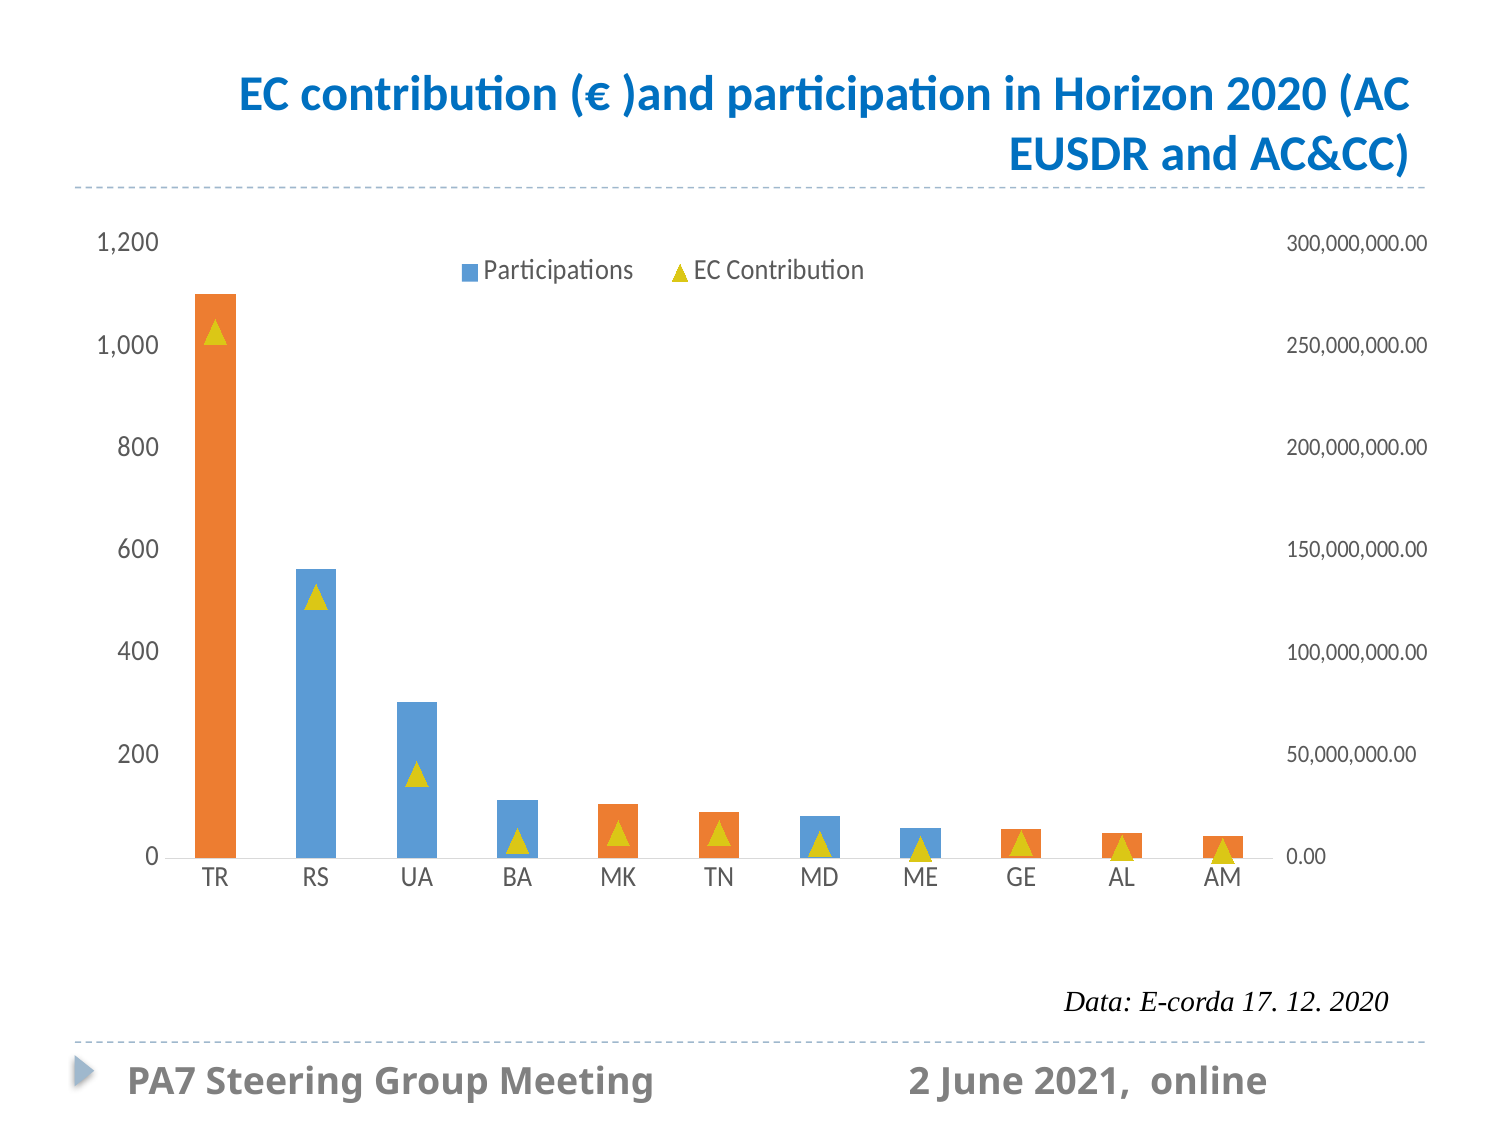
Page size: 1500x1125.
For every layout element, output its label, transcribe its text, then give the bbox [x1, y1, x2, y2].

chart [78, 219, 1429, 941]
text_box PA7 Steering Group Meeting 2 June 2021, online [112, 1049, 1471, 1109]
title EC contribution (€ )and participation in Horizon 2020 (AC EUSDR and AC&CC) [75, 24, 1425, 188]
text_box Data: E-corda 17. 12. 2020 [1049, 975, 1500, 1026]
